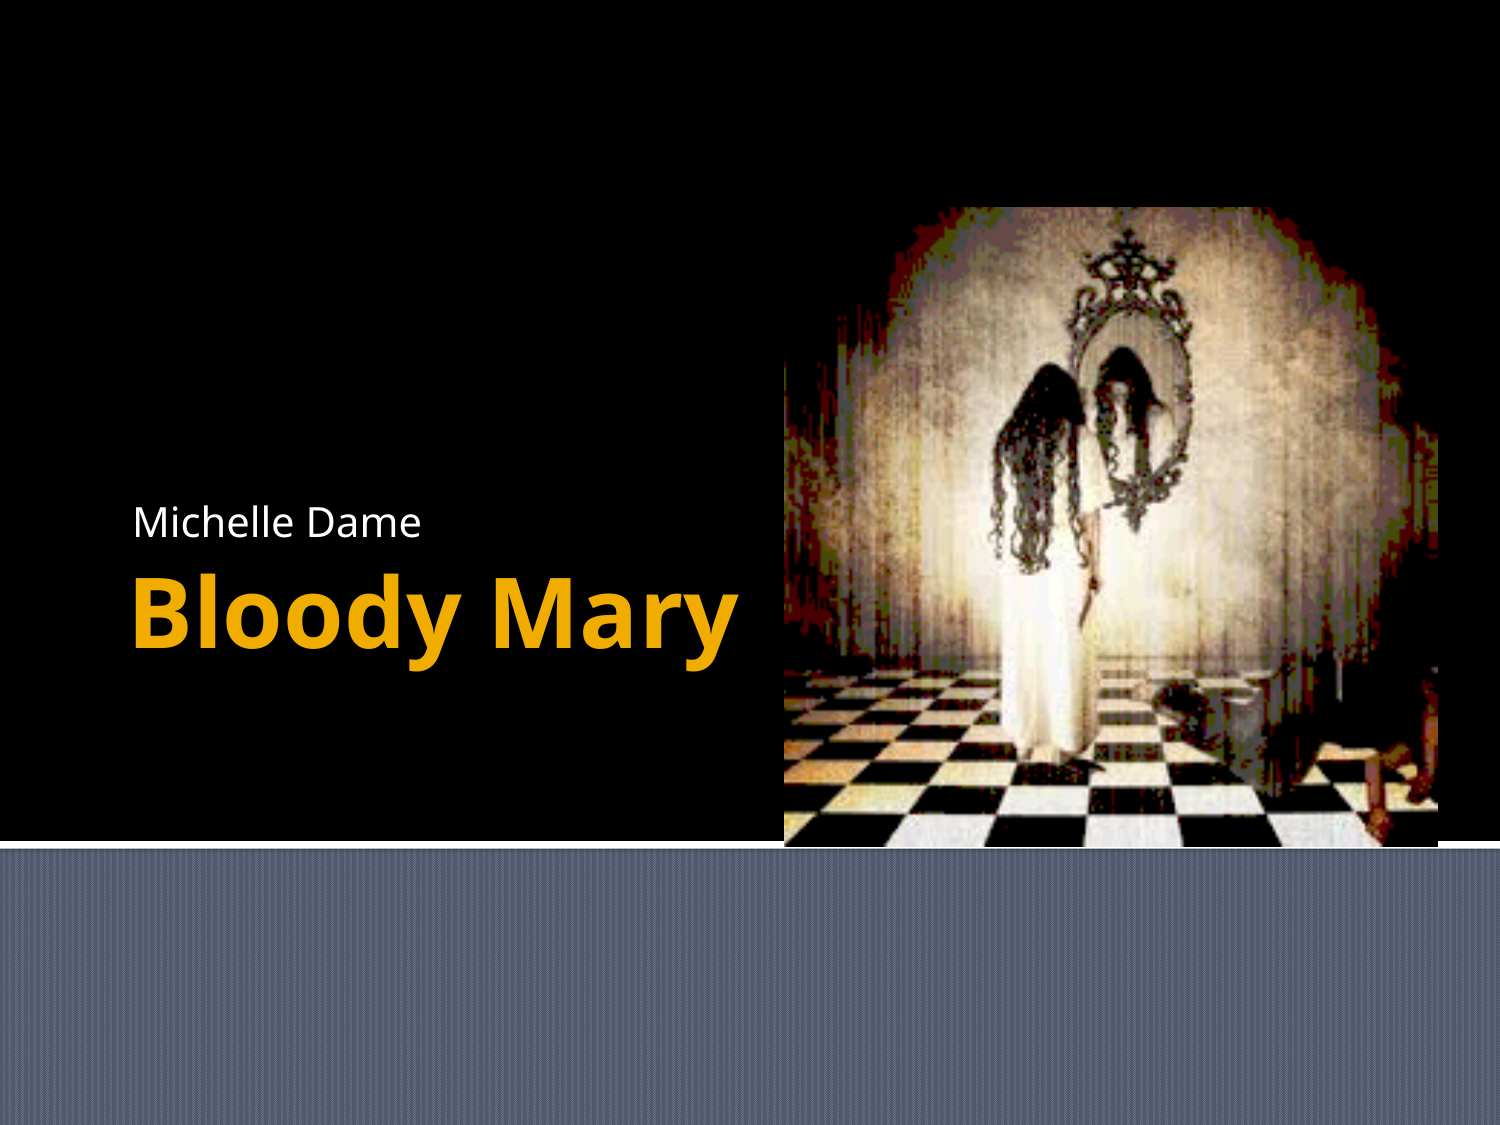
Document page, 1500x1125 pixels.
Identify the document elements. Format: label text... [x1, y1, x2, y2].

picture [784, 207, 1438, 847]
title Bloody Mary [112, 550, 778, 825]
subtitle Michelle Dame [112, 299, 778, 546]
